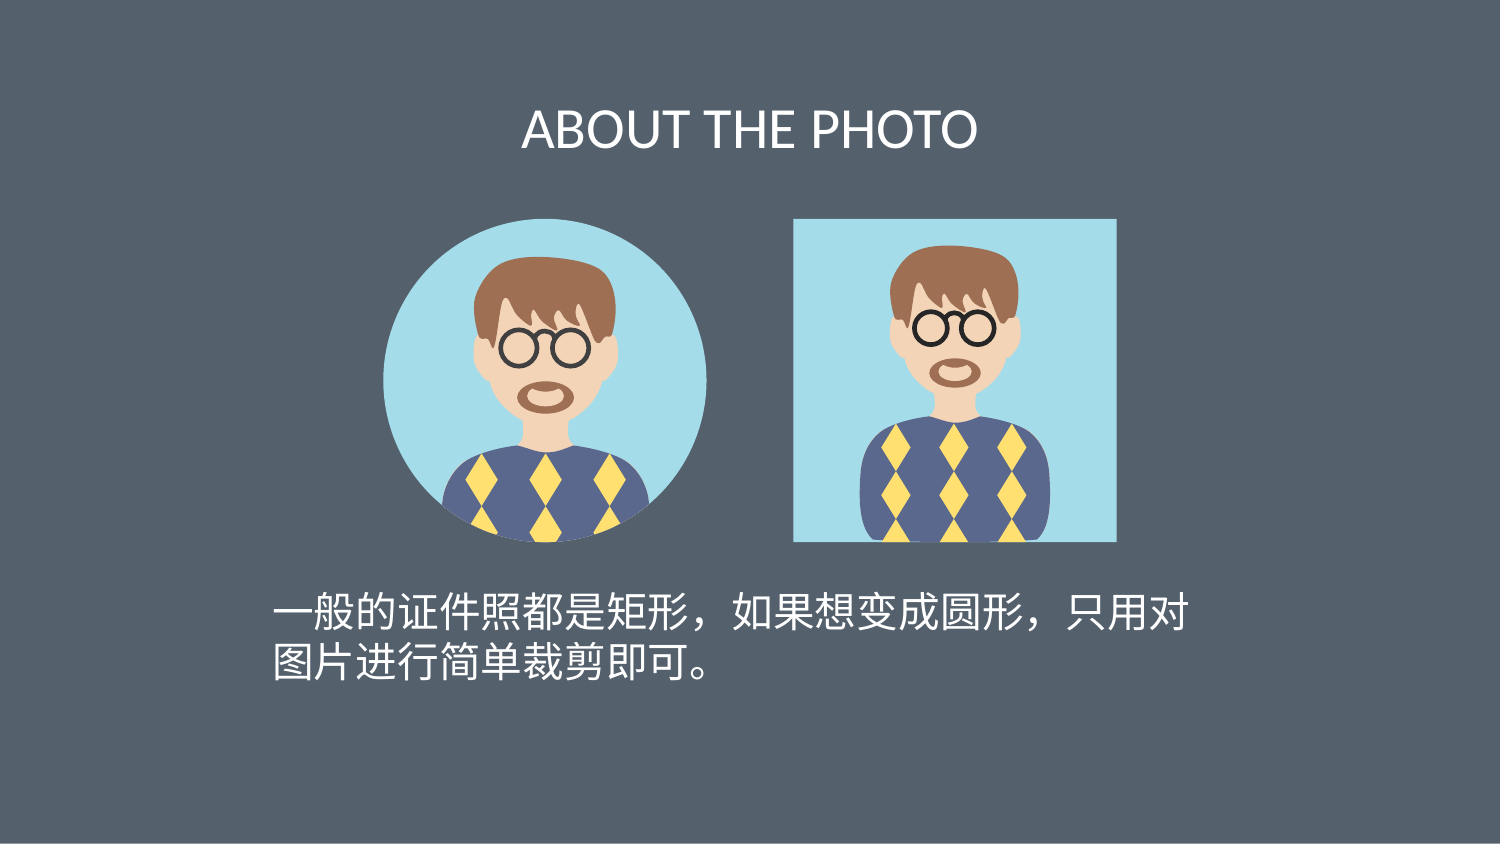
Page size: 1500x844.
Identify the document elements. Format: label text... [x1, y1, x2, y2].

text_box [383, 218, 1117, 543]
text_box 一般的证件照都是矩形，如果想变成圆形，只用对图片进行简单裁剪即可。 [257, 578, 1243, 712]
text_box ABOUT THE PHOTO [421, 83, 1079, 169]
